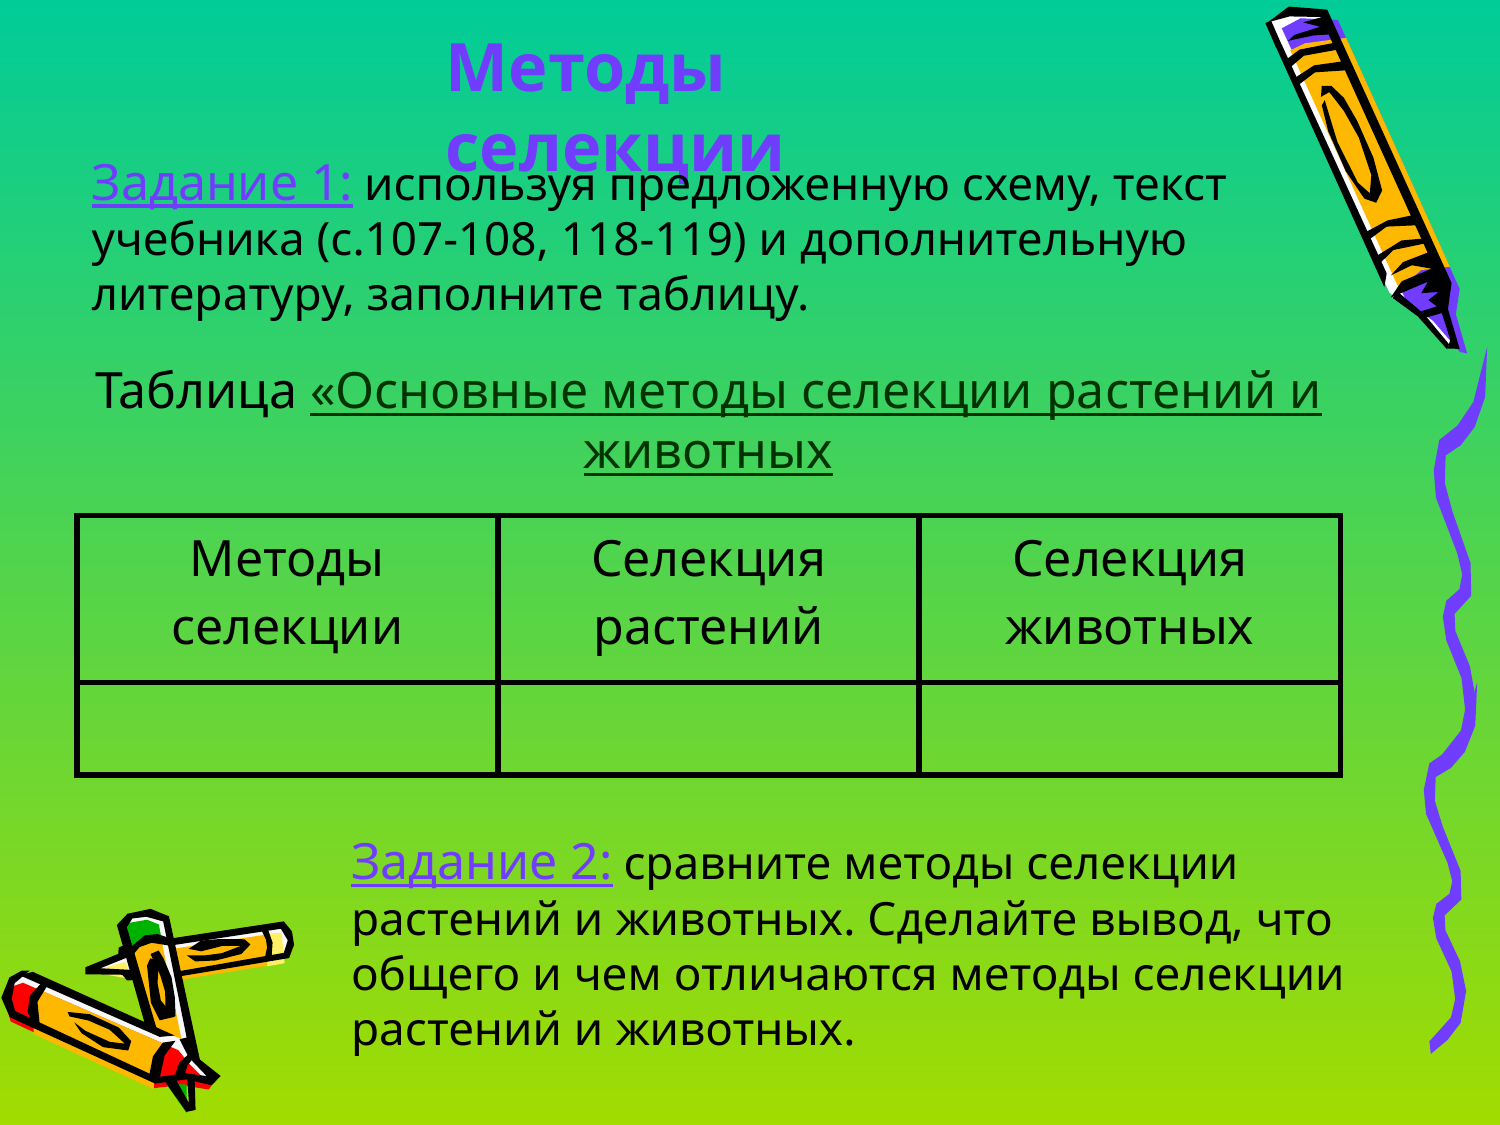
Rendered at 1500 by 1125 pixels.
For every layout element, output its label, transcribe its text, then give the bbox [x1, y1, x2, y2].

table_cell [922, 685, 1338, 772]
text_box Методы селекции [430, 17, 1083, 142]
table_header Методы селекции [80, 518, 495, 680]
table_header Селекция растений [501, 518, 916, 680]
table_cell [80, 685, 495, 772]
table_header Селекция животных [922, 518, 1338, 680]
text_box Задание 2: сравните методы селекции растений и животных. Сделайте вывод, что общего и чем отличаются методы селекции растений и животных. [336, 822, 1424, 1063]
text_box Таблица «Основные методы селекции растений и животных [76, 351, 1341, 487]
text_box Задание 1: используя предложенную схему, текст учебника (с.107-108, 118-119) и дополнительную литературу, заполните таблицу. [76, 142, 1317, 328]
table_cell [501, 685, 916, 772]
